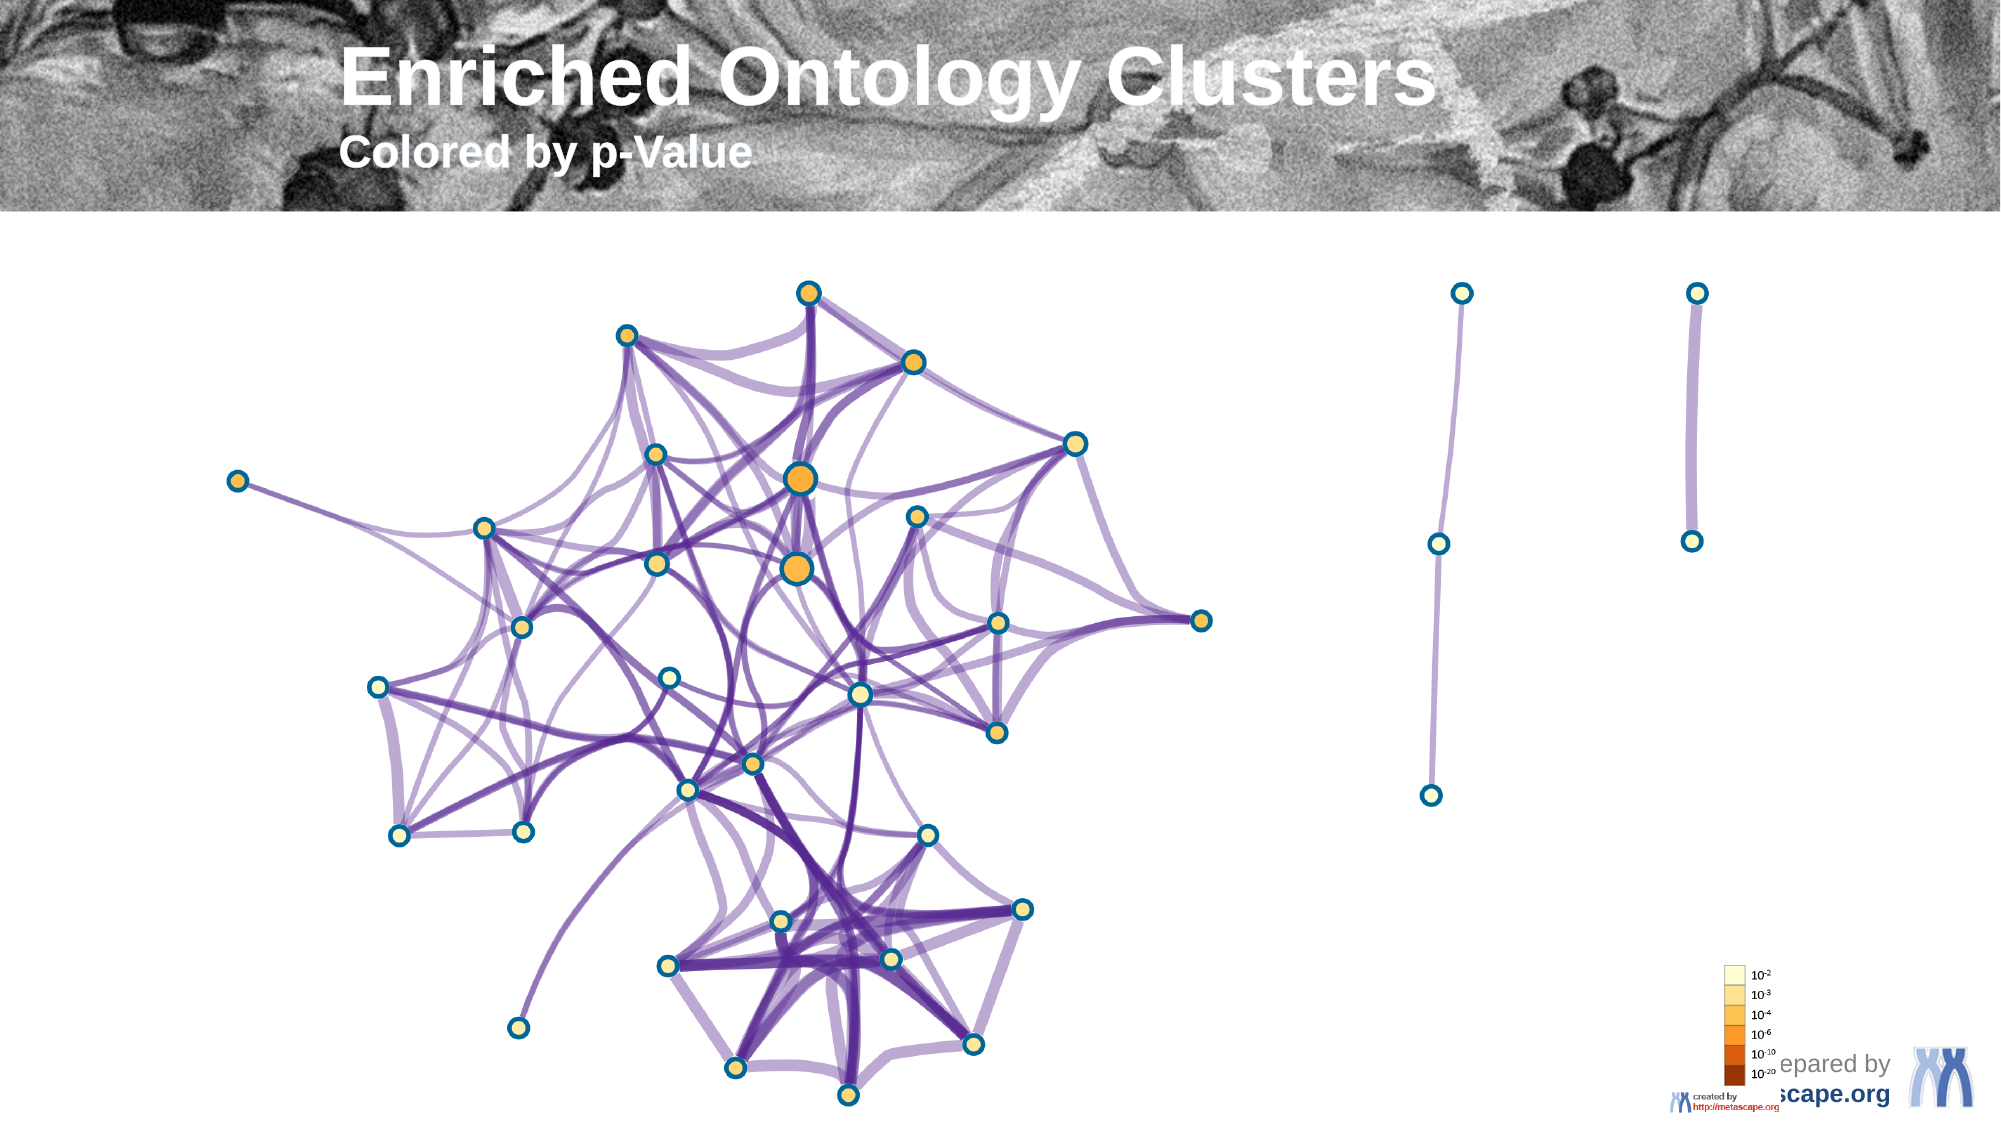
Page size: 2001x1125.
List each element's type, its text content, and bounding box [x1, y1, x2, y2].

title Enriched Ontology Clusters Colored by p-Value [323, 11, 1526, 187]
picture [0, 0, 2001, 1125]
